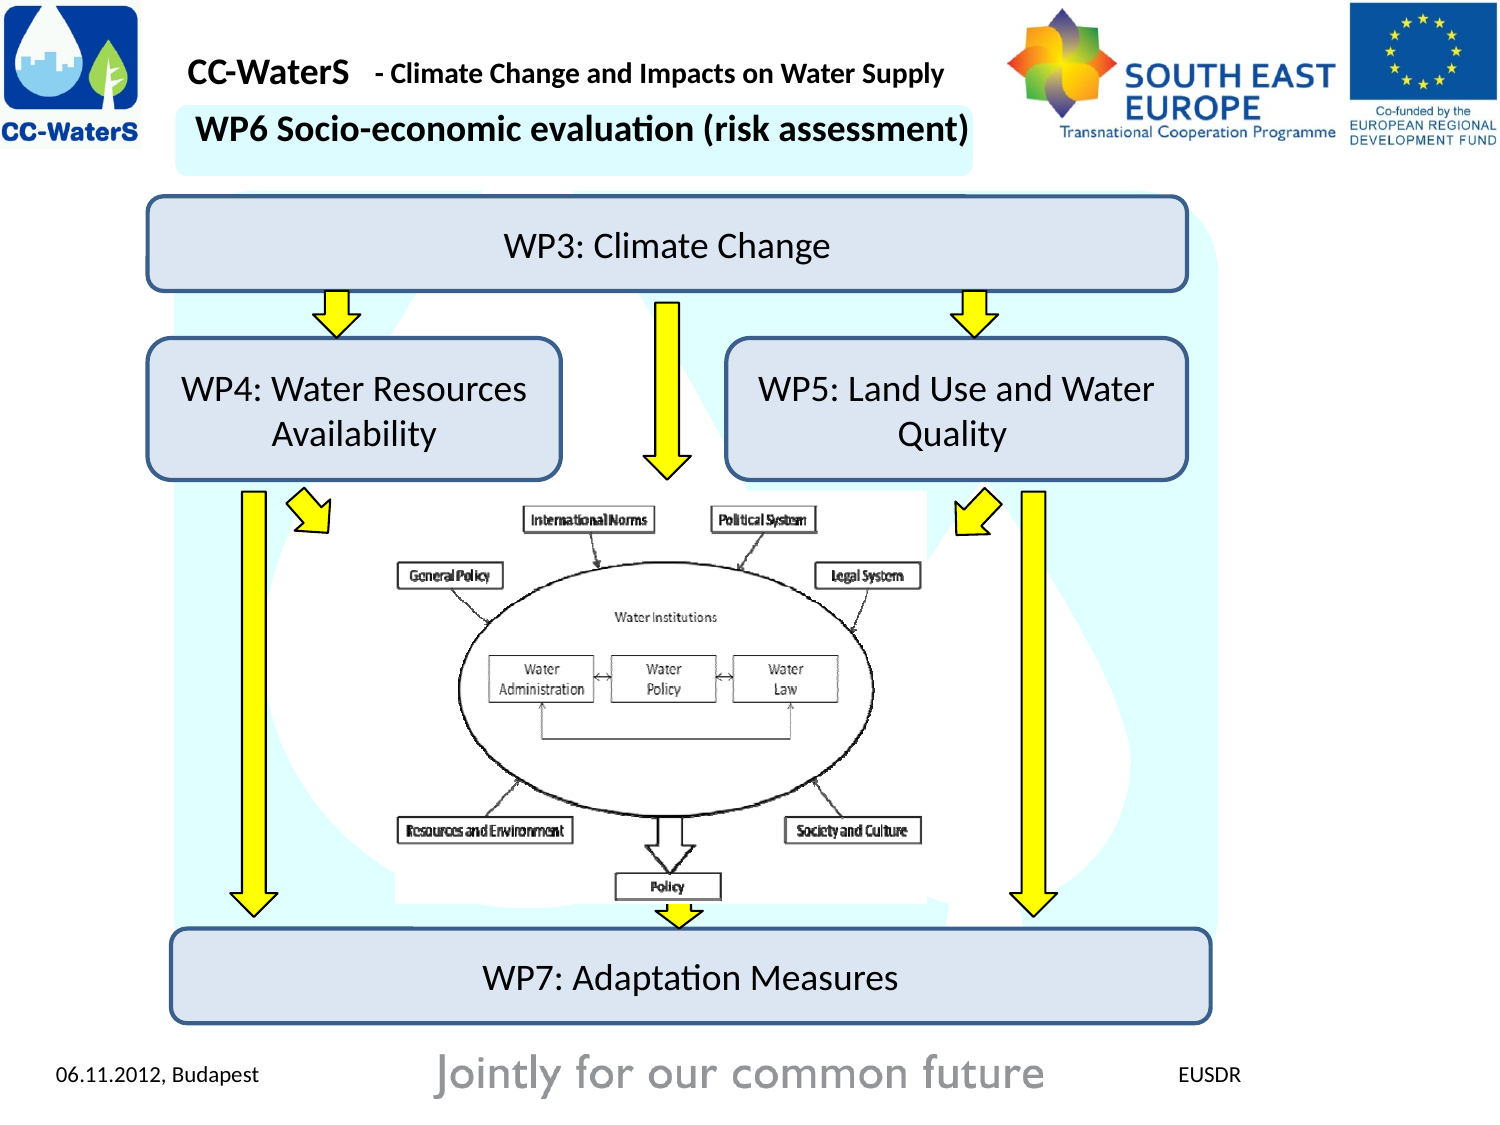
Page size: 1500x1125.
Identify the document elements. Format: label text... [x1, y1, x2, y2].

text_box WP5: Land Use and Water Quality [724, 335, 1190, 483]
text_box WP4: Water Resources Availability [145, 335, 563, 483]
picture [395, 491, 928, 904]
text_box [311, 288, 363, 341]
text_box WP3: Climate Change [145, 194, 1190, 294]
text_box [654, 912, 705, 931]
text_box WP7: Adaptation Measures [168, 926, 1213, 1026]
picture [0, 0, 141, 149]
text_box [948, 288, 1001, 341]
text_box [228, 489, 280, 920]
text_box WP6 Socio-economic evaluation (risk assessment) [180, 96, 986, 157]
text_box [284, 485, 333, 535]
text_box [1007, 489, 1060, 920]
picture [1007, 8, 1336, 141]
text_box [641, 300, 693, 482]
picture [1347, 0, 1500, 148]
text_box [953, 485, 1004, 538]
picture [433, 1054, 1043, 1099]
